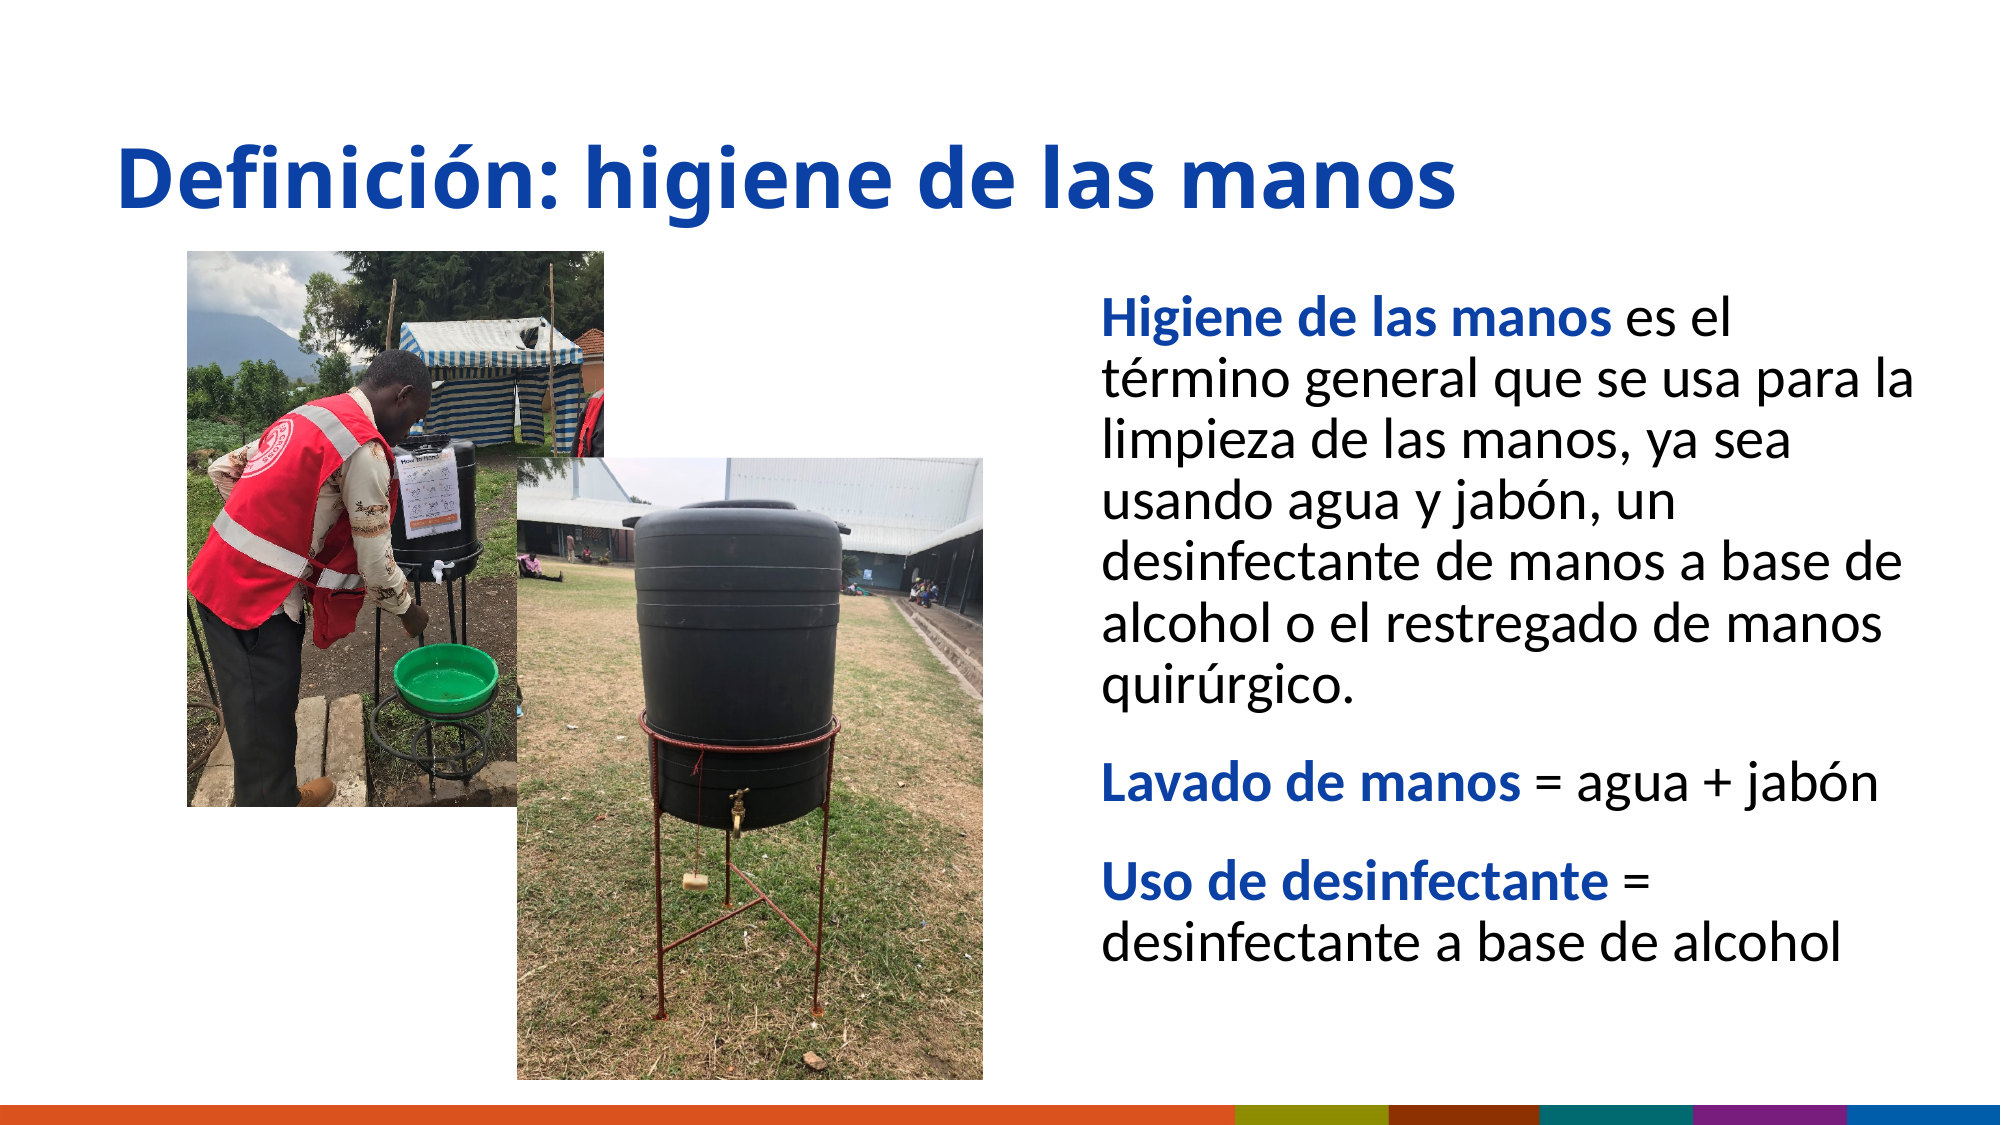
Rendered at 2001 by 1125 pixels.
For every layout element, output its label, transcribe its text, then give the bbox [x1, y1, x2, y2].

title Definición: higiene de las manos [99, 45, 1900, 233]
list Higiene de las manos es el término general que se usa para la limpieza de las manos, ya sea usando agua y jabón, un desinfectante de manos a base de alcohol o el restregado de manos quirúrgico. Lavado de manos = agua + jabón Uso de desinfectante = desinfectante a base de alcohol [1086, 279, 1932, 965]
picture [187, 251, 1061, 1079]
picture [0, 1105, 2000, 1125]
